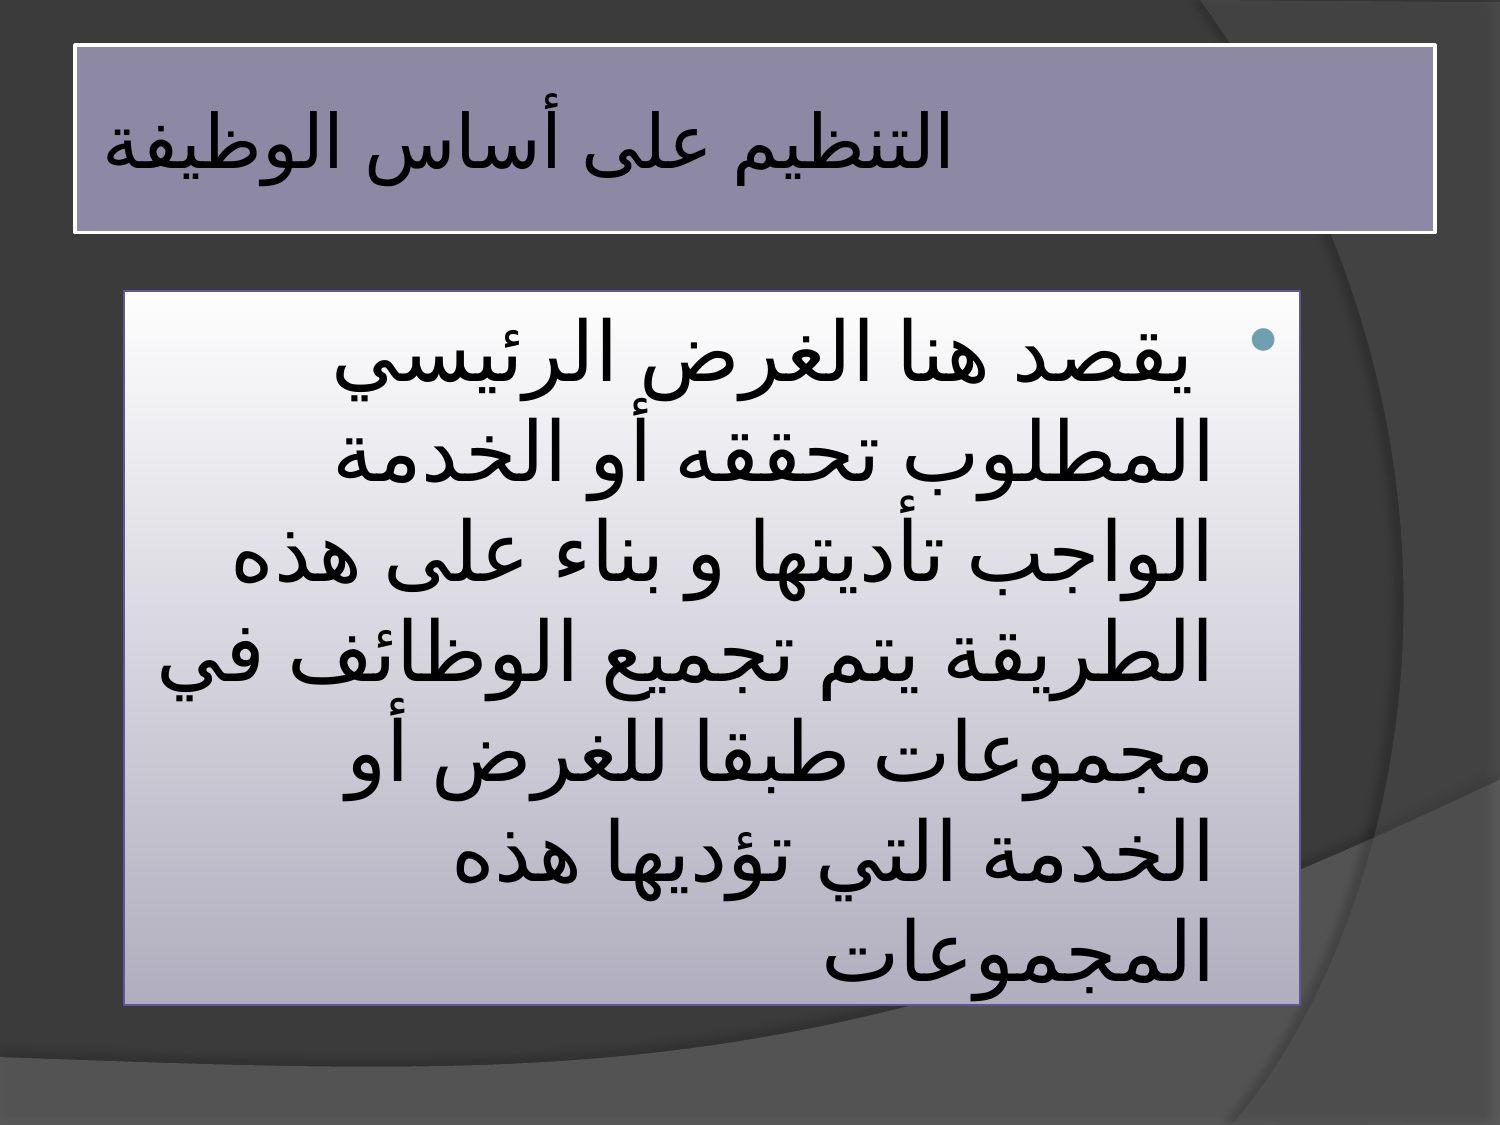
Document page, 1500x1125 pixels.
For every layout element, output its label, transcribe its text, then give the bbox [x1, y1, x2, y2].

list يقصد هنا الغرض الرئيسي المطلوب تحققه أو الخدمة الواجب تأديتها و بناء على هذه الطريقة يتم تجميع الوظائف في مجموعات طبقا للغرض أو الخدمة التي تؤديها هذه المجموعات [123, 290, 1301, 1006]
title التنظيم على أساس الوظيفة [73, 43, 1437, 234]
